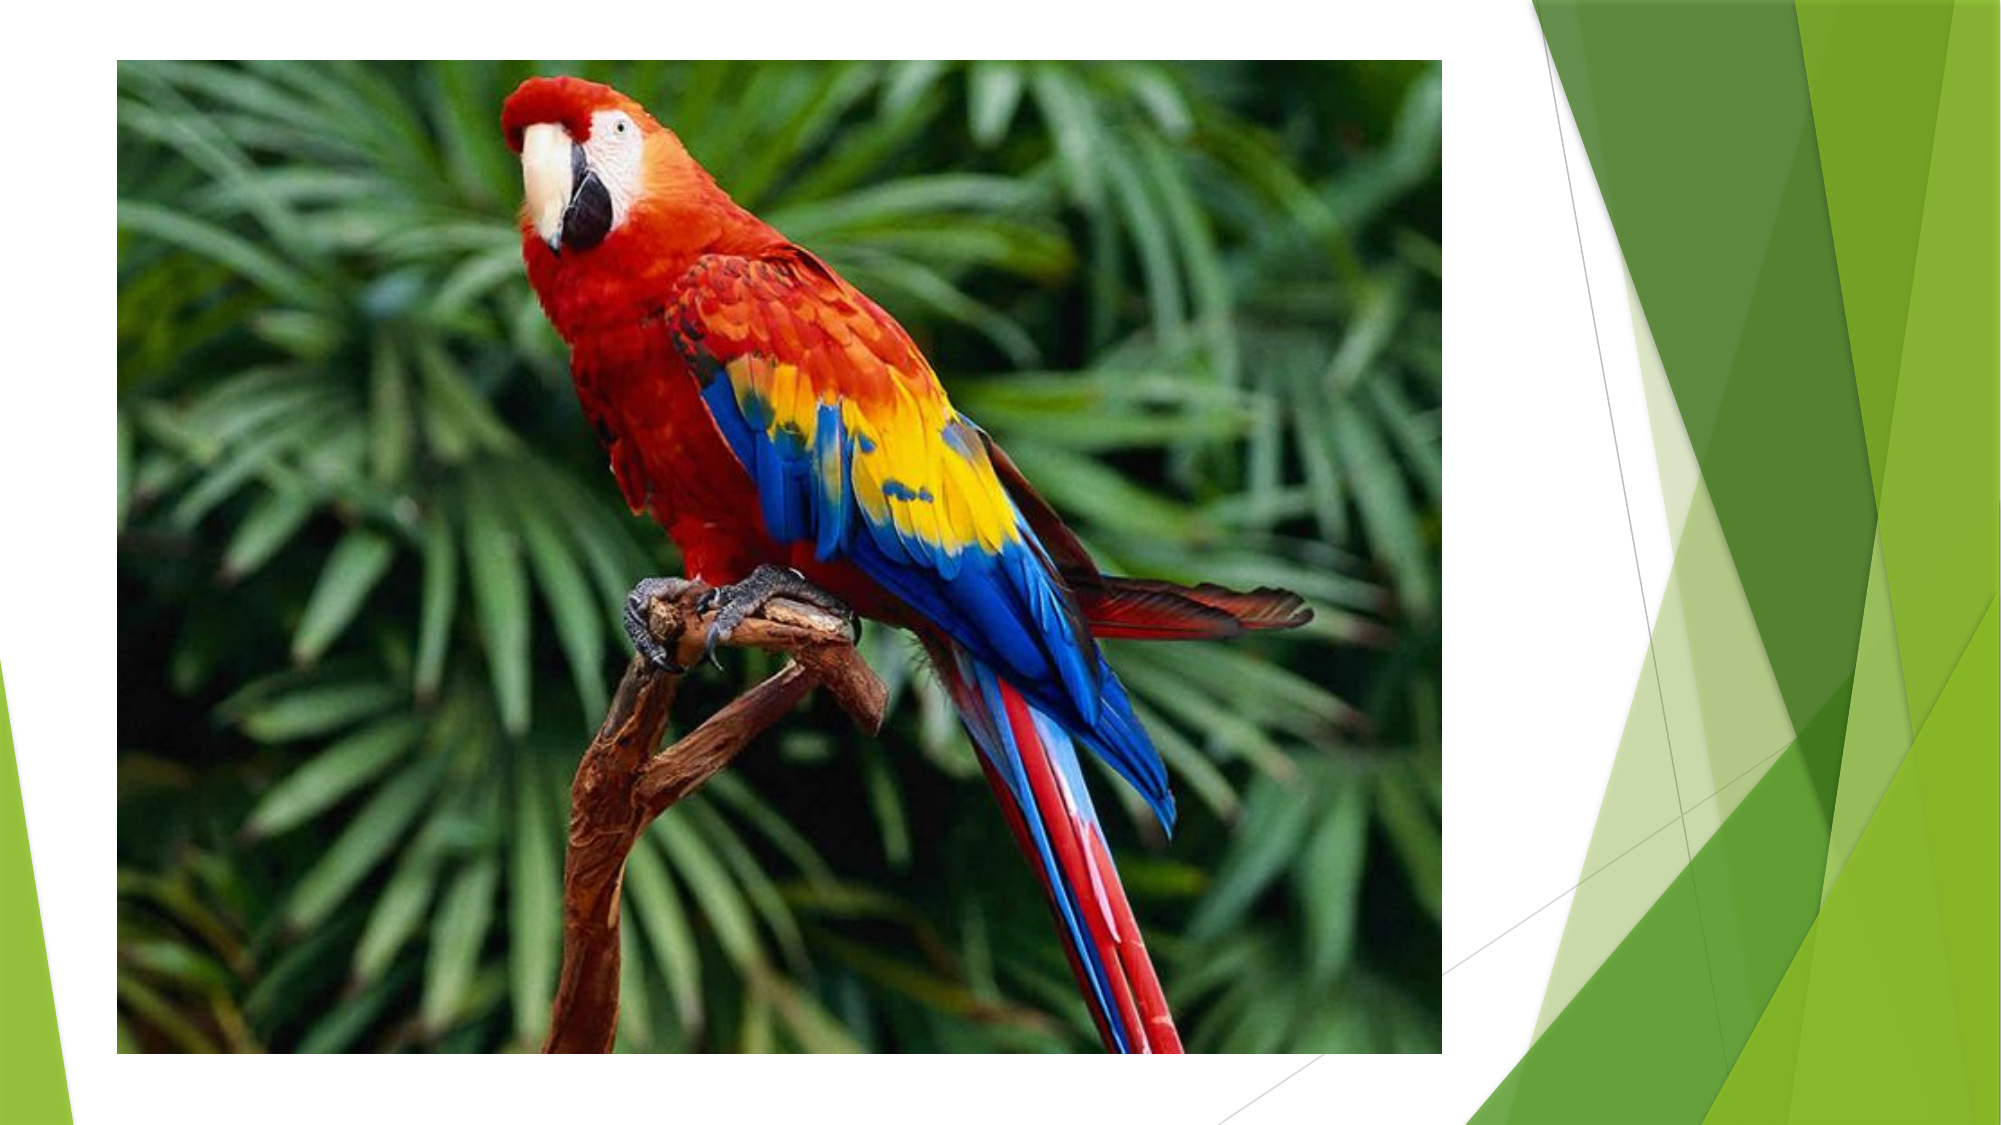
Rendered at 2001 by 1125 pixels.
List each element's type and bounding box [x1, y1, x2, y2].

picture [116, 59, 1443, 1055]
